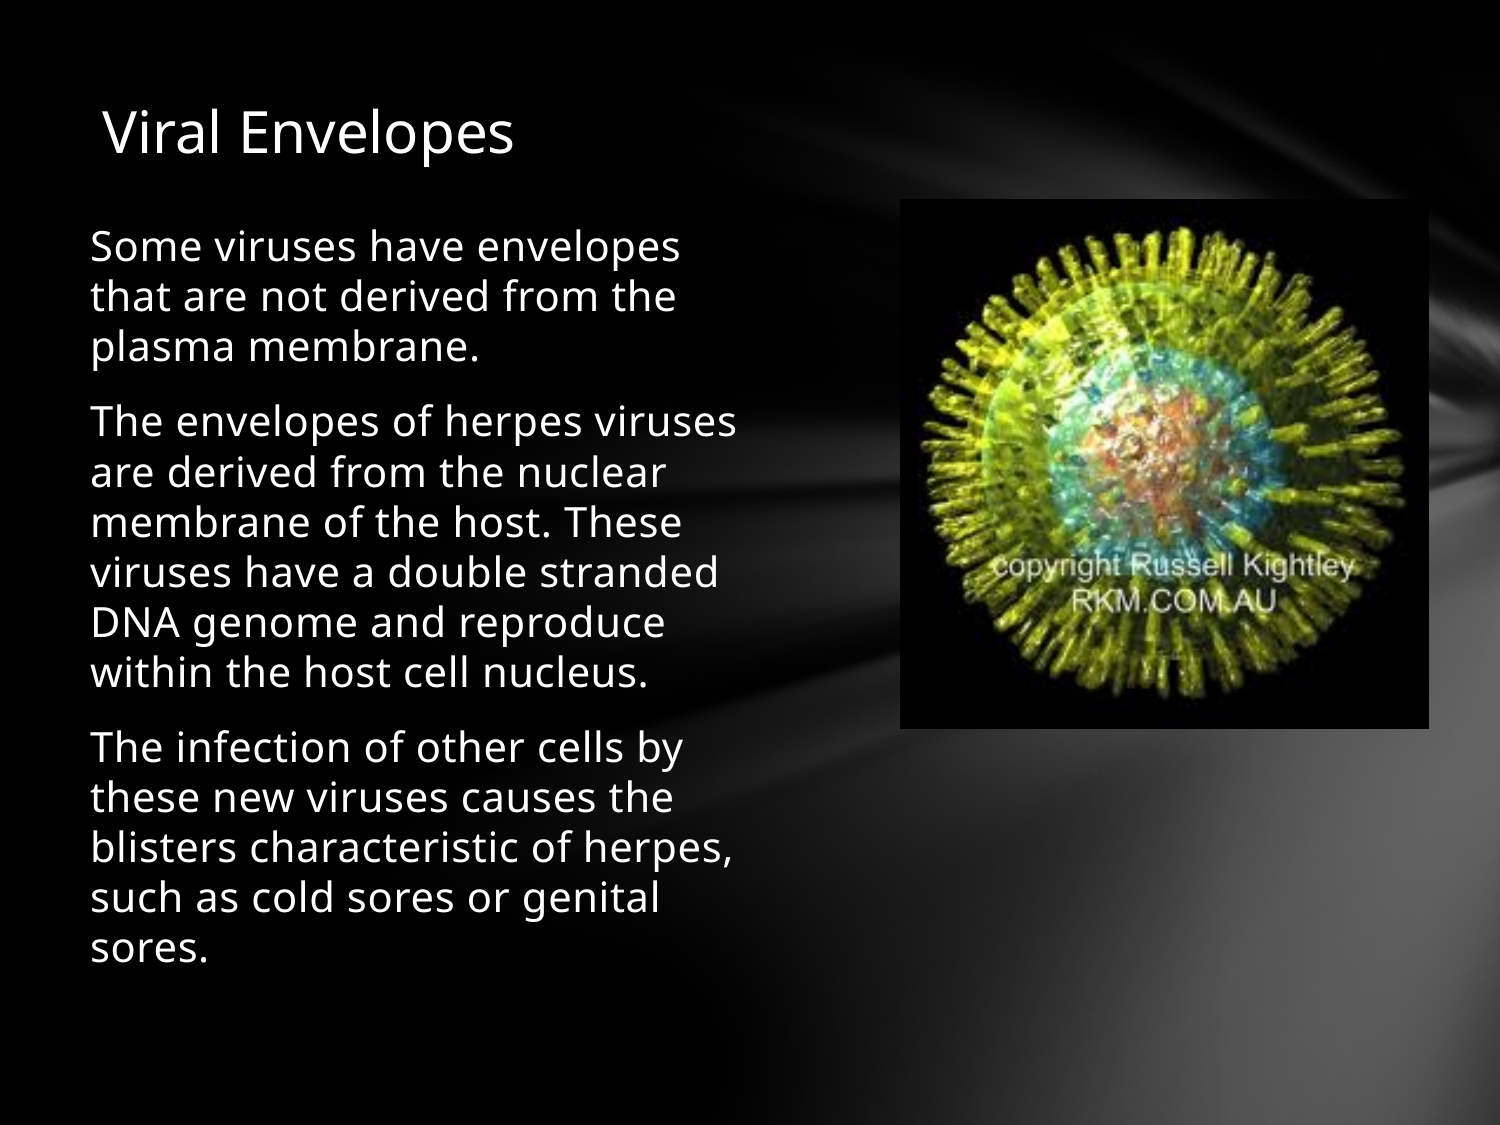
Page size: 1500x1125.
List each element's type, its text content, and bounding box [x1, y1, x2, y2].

text_box Viral Envelopes [87, 87, 663, 173]
picture [899, 199, 1429, 729]
list Some viruses have envelopes that are not derived from the plasma membrane. The envelopes of herpes viruses are derived from the nuclear membrane of the host. These viruses have a double stranded DNA genome and reproduce within the host cell nucleus. The infection of other cells by these new viruses causes the blisters characteristic of herpes, such as cold sores or genital sores. [75, 212, 763, 1013]
